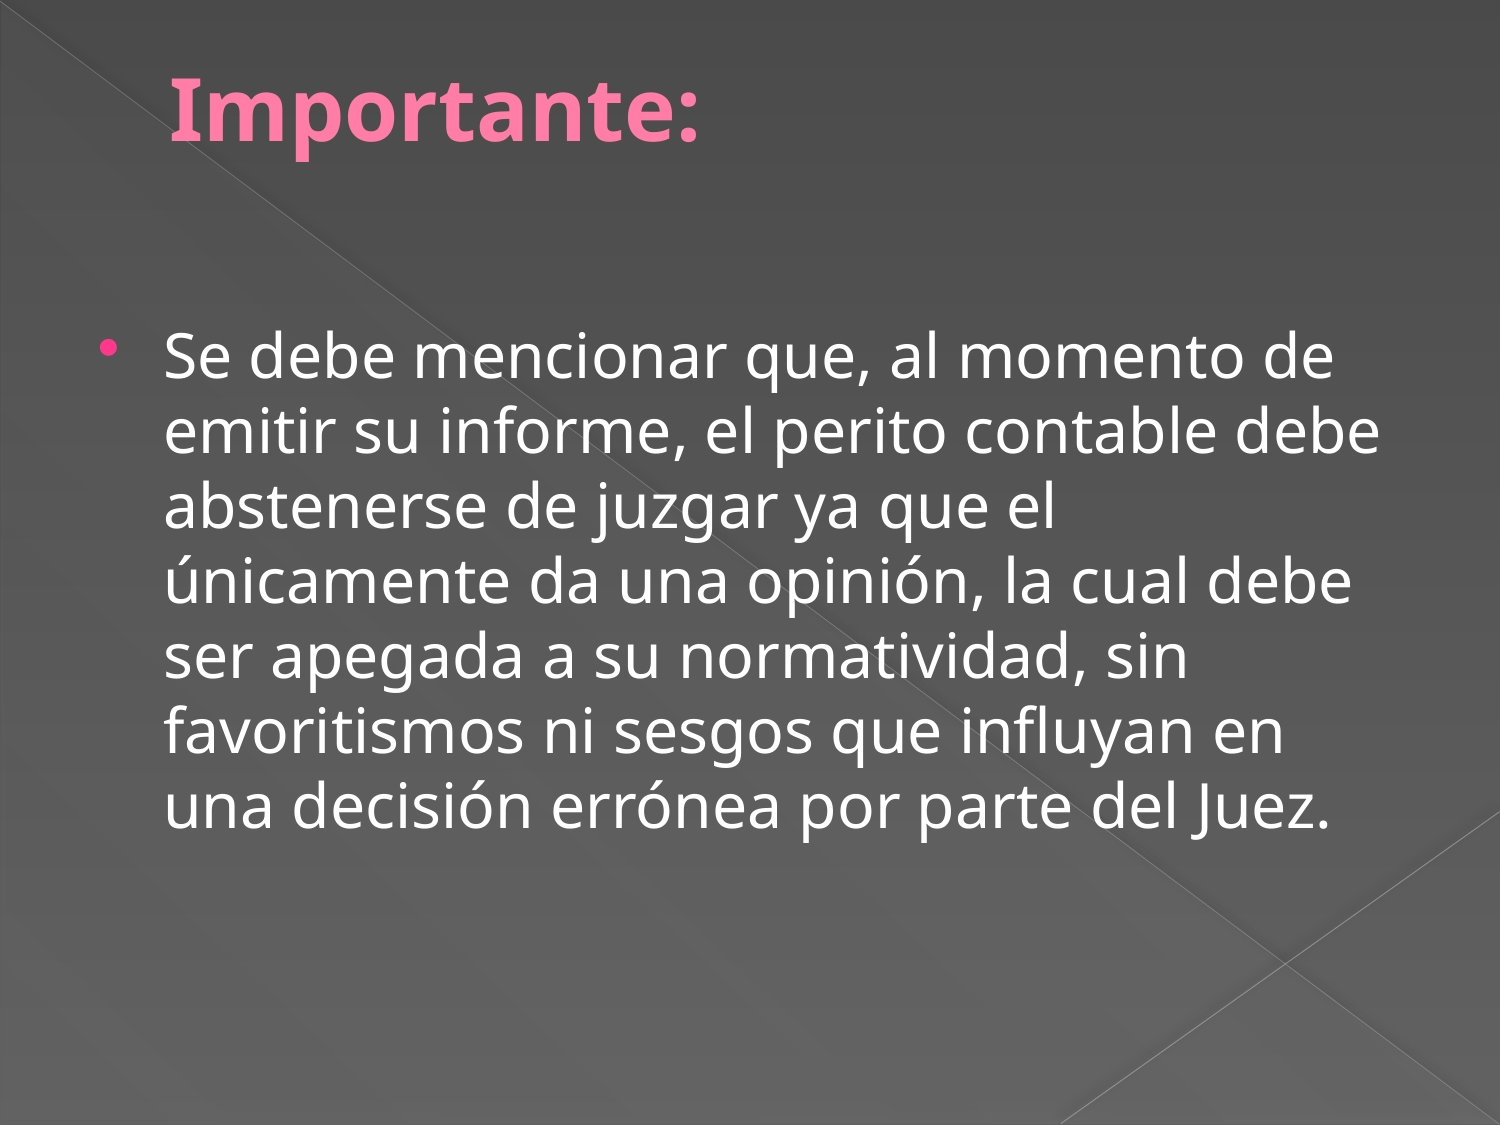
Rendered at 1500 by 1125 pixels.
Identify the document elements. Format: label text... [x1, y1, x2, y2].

list Se debe mencionar que, al momento de emitir su informe, el perito contable debe abstenerse de juzgar ya que el únicamente da una opinión, la cual debe ser apegada a su normatividad, sin favoritismos ni sesgos que influyan en una decisión errónea por parte del Juez. [75, 308, 1425, 1059]
title Importante: [75, 43, 1425, 274]
